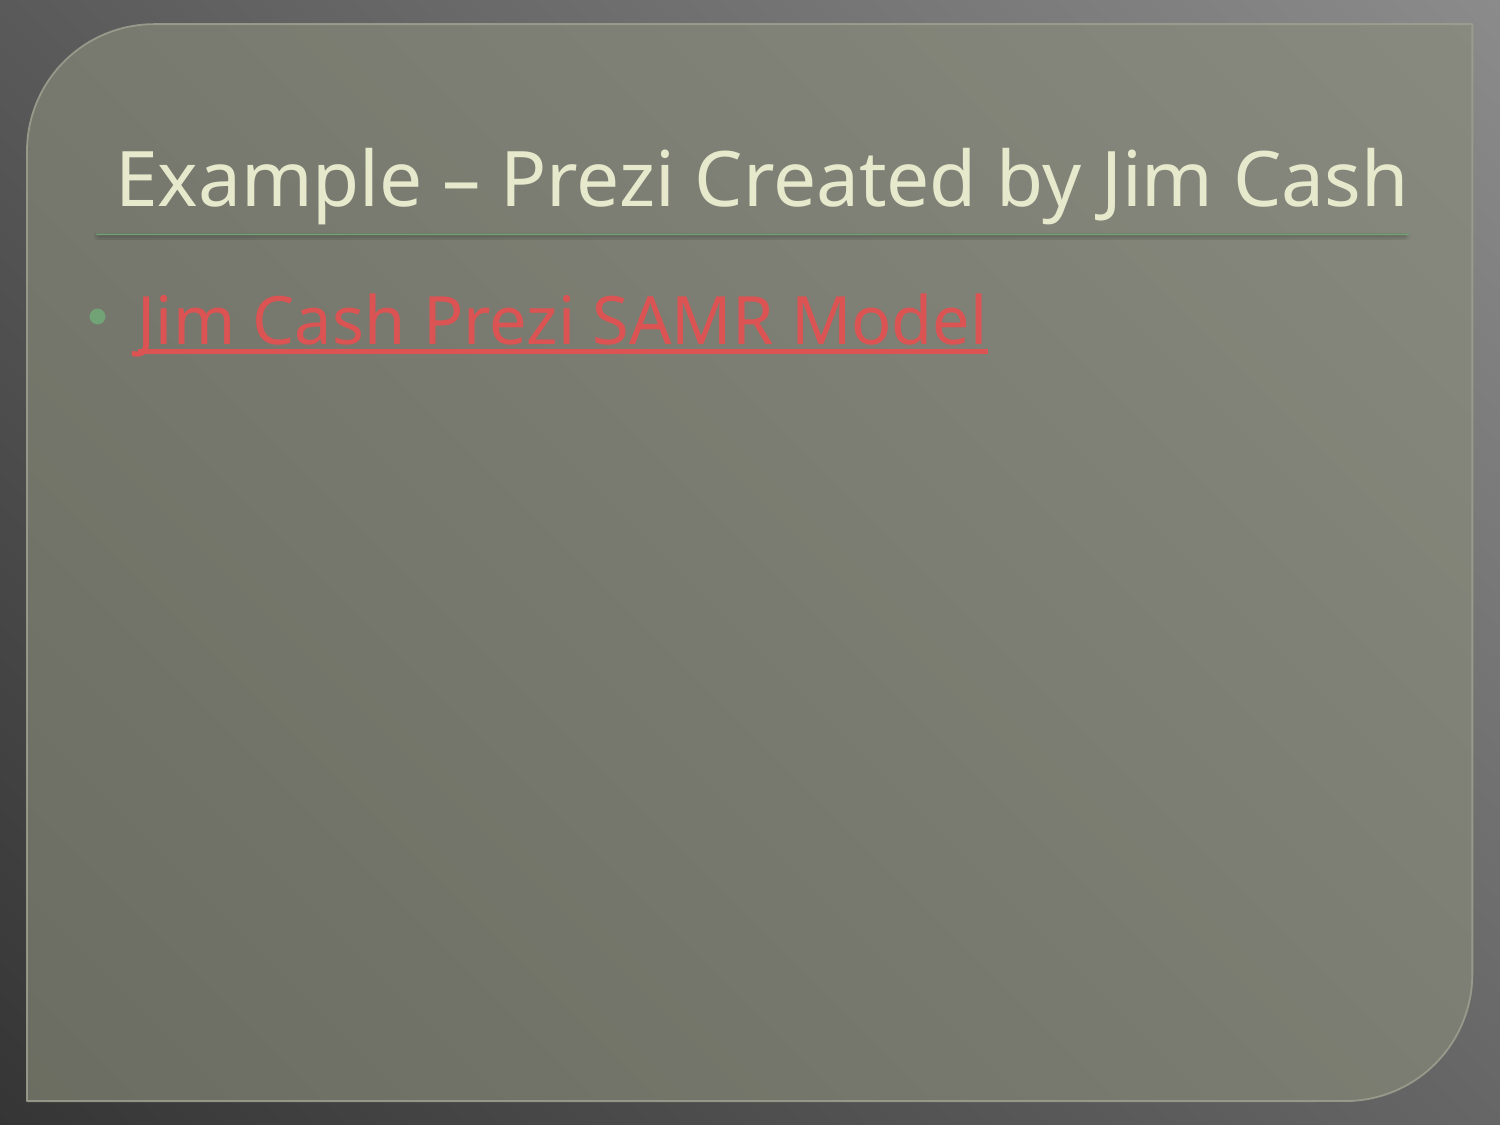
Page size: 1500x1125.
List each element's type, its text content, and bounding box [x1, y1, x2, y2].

title Example – Prezi Created by Jim Cash [75, 41, 1425, 230]
list Jim Cash Prezi SAMR Model [75, 270, 1425, 1013]
